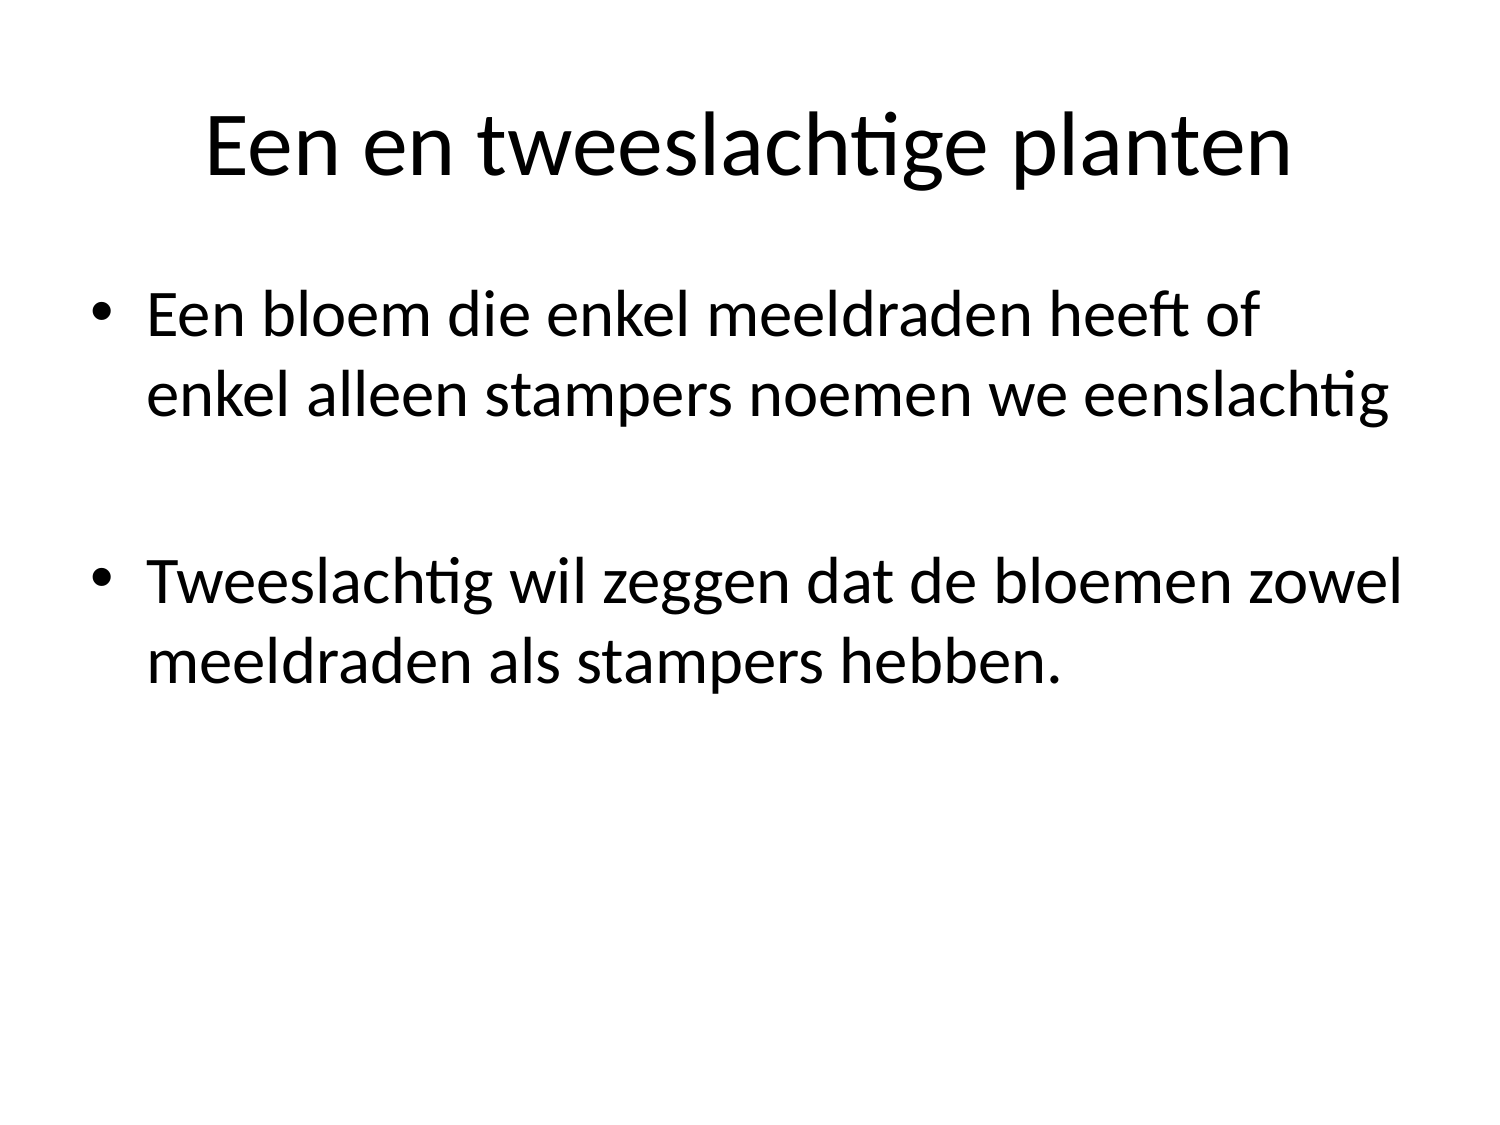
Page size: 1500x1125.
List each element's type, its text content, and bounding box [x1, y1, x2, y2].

list Een bloem die enkel meeldraden heeft of enkel alleen stampers noemen we eenslachtig Tweeslachtig wil zeggen dat de bloemen zowel meeldraden als stampers hebben. [75, 262, 1425, 1005]
title Een en tweeslachtige planten [75, 45, 1425, 233]
